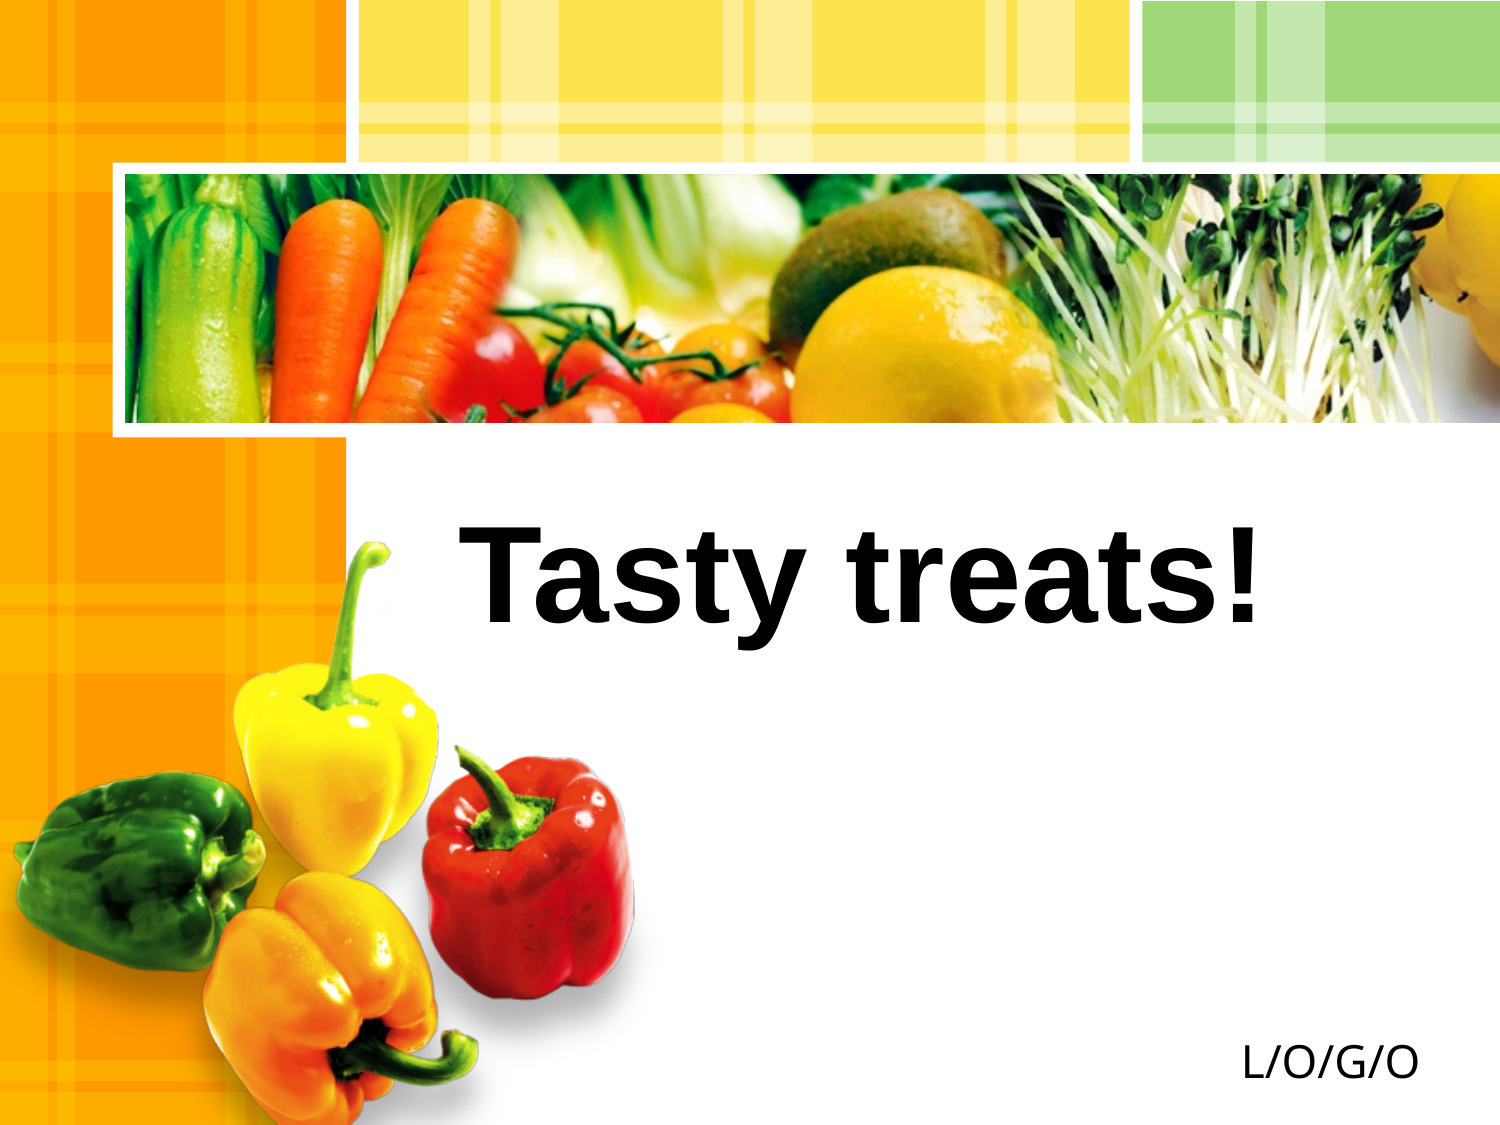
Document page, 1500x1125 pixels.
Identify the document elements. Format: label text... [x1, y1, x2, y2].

title Tasty treats! [162, 446, 1282, 688]
picture [0, 541, 663, 1125]
picture [125, 174, 1500, 423]
